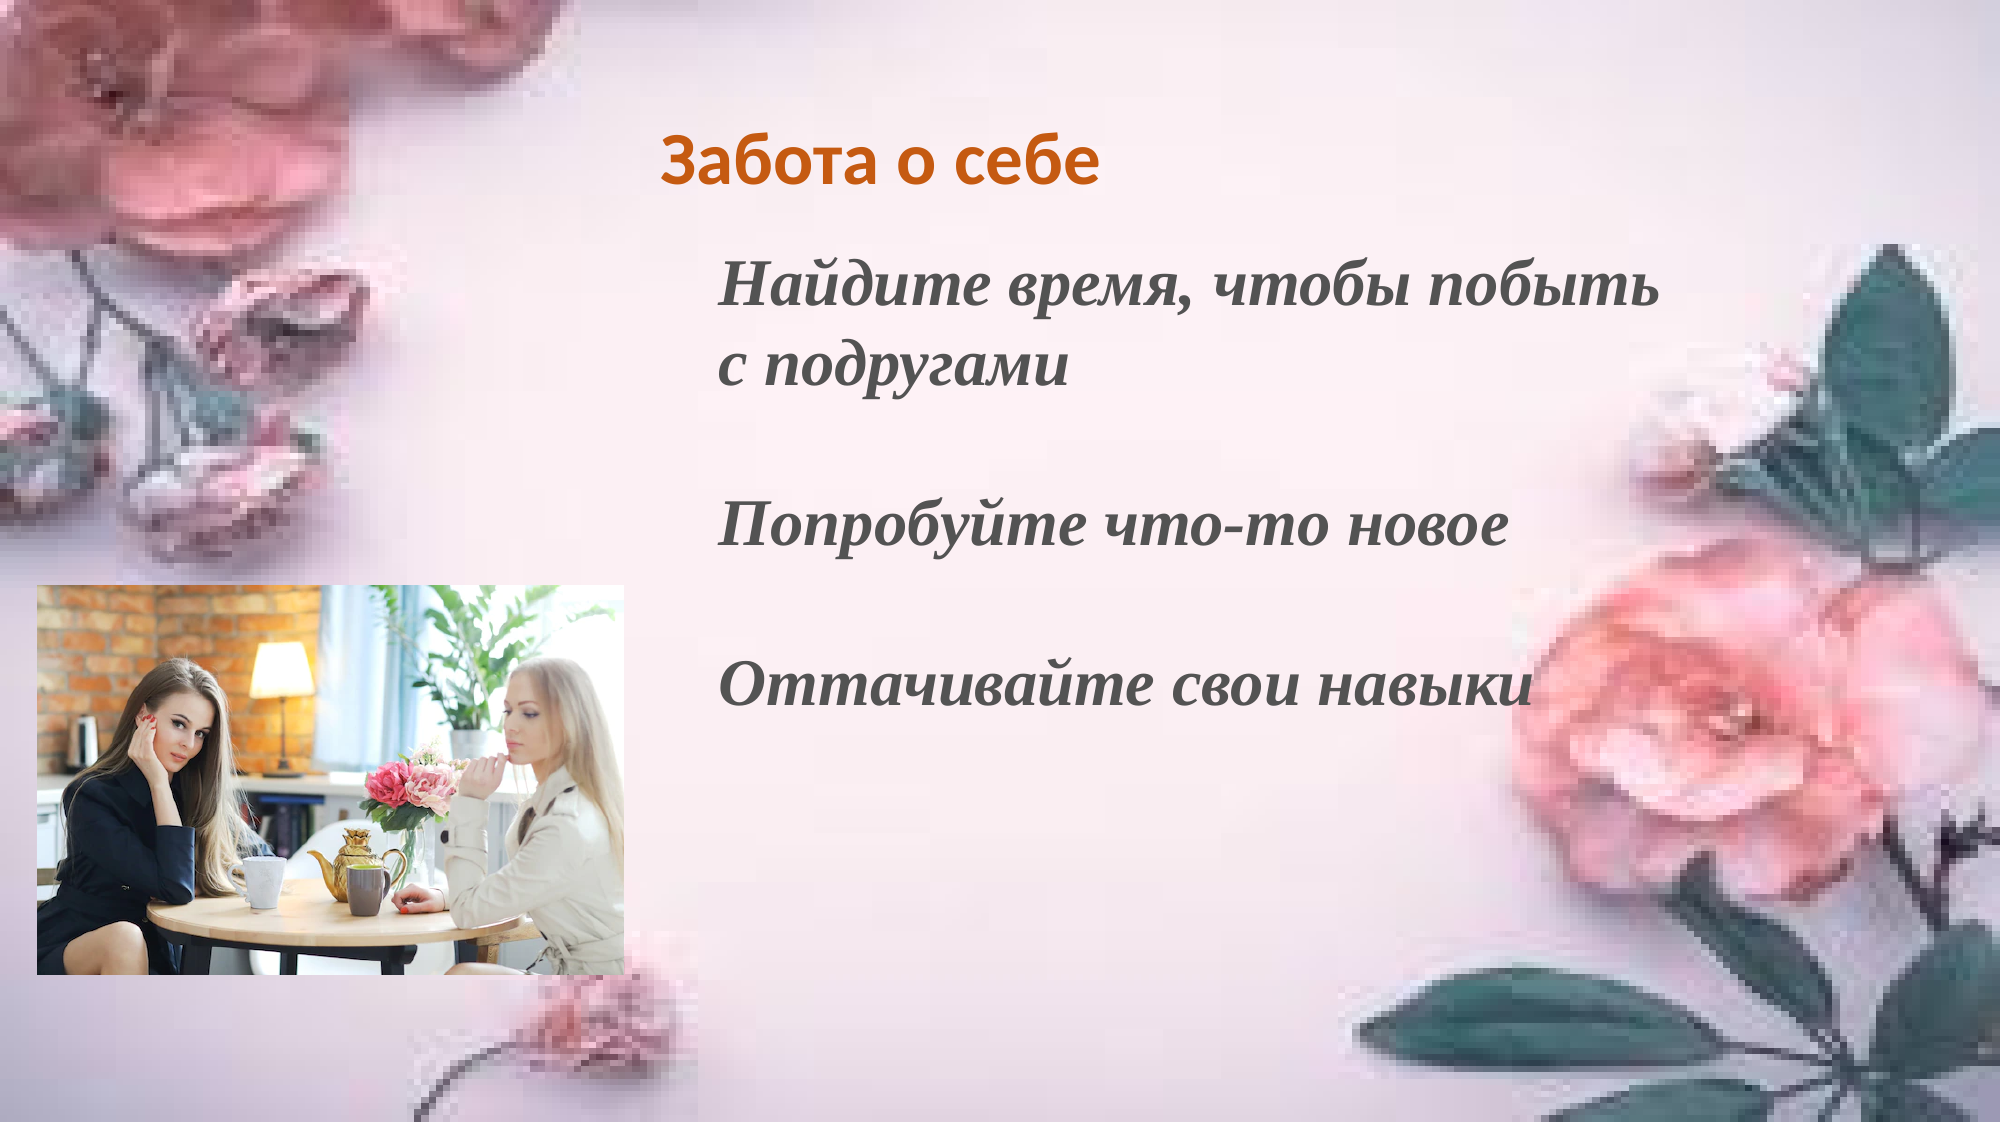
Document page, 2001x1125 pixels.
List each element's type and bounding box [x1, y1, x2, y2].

list [0, 0, 2000, 1123]
picture [37, 585, 624, 975]
